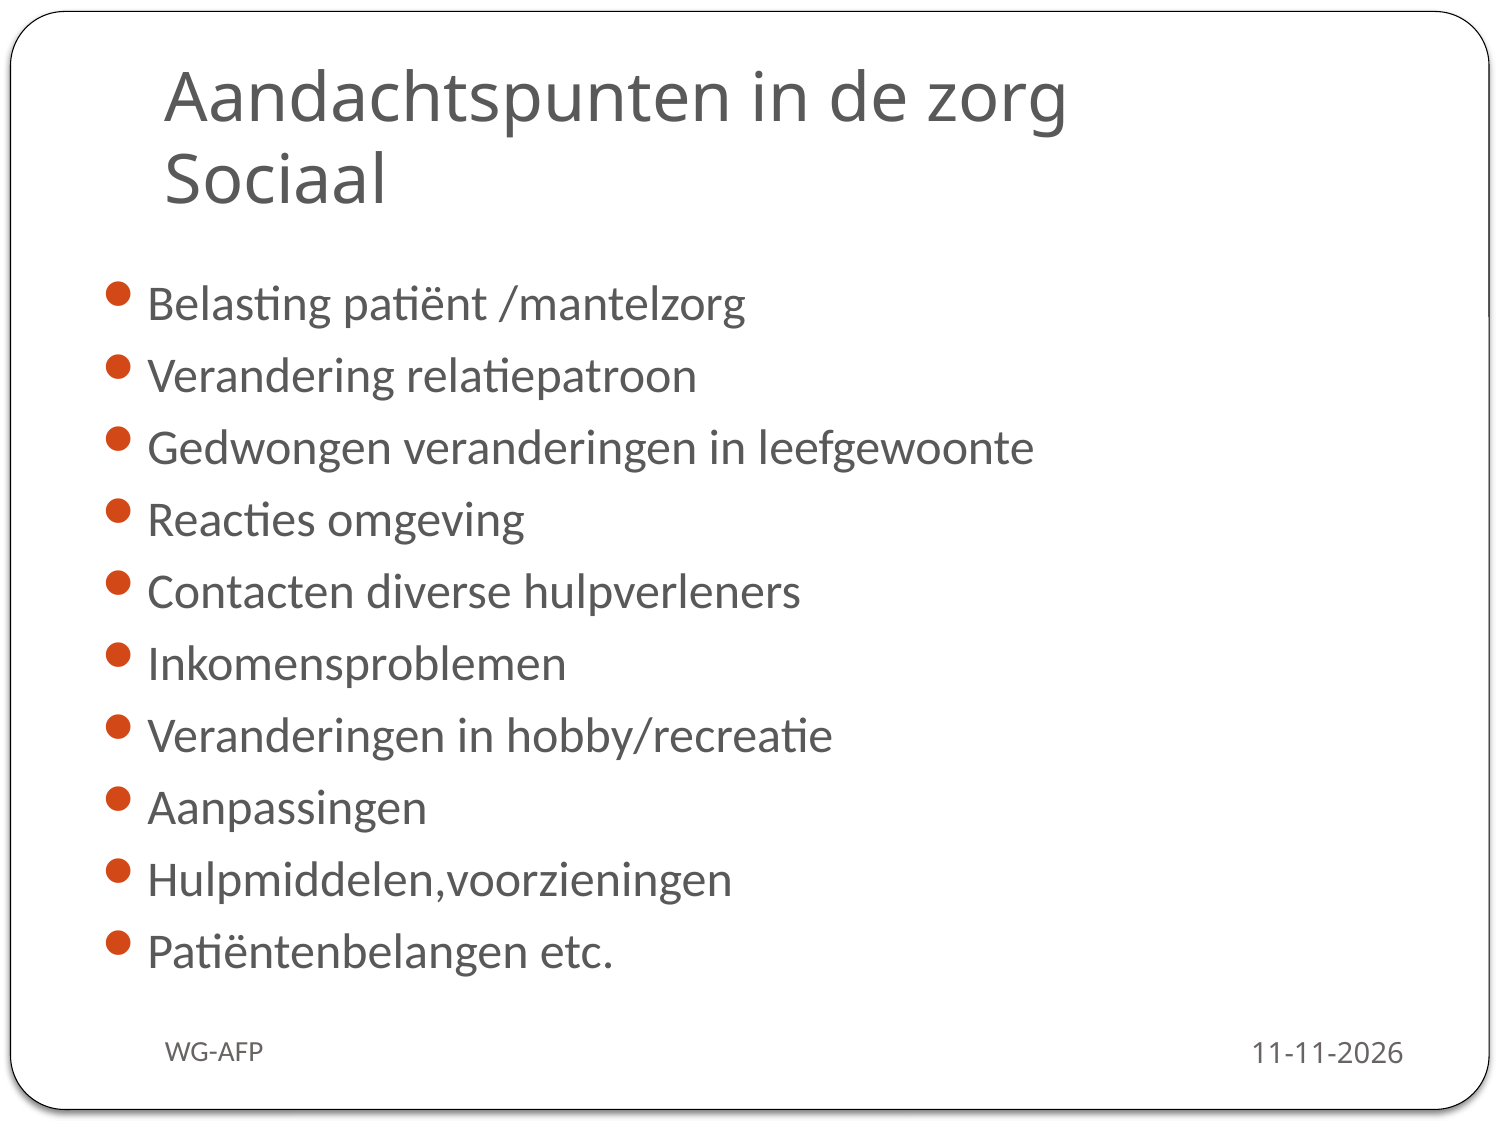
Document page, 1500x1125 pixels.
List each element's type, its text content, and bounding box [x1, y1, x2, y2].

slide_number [1012, 1015, 1419, 1094]
title Aandachtspunten in de zorg Sociaal [150, 45, 1425, 233]
list Belasting patiënt /mantelzorg Verandering relatiepatroon Gedwongen veranderingen in leefgewoonte Reacties omgeving Contacten diverse hulpverleners Inkomensproblemen Veranderingen in hobby/recreatie Aanpassingen Hulpmiddelen,voorzieningen Patiëntenbelangen etc. [87, 262, 1388, 1038]
footer WG-AFP [150, 1012, 800, 1088]
